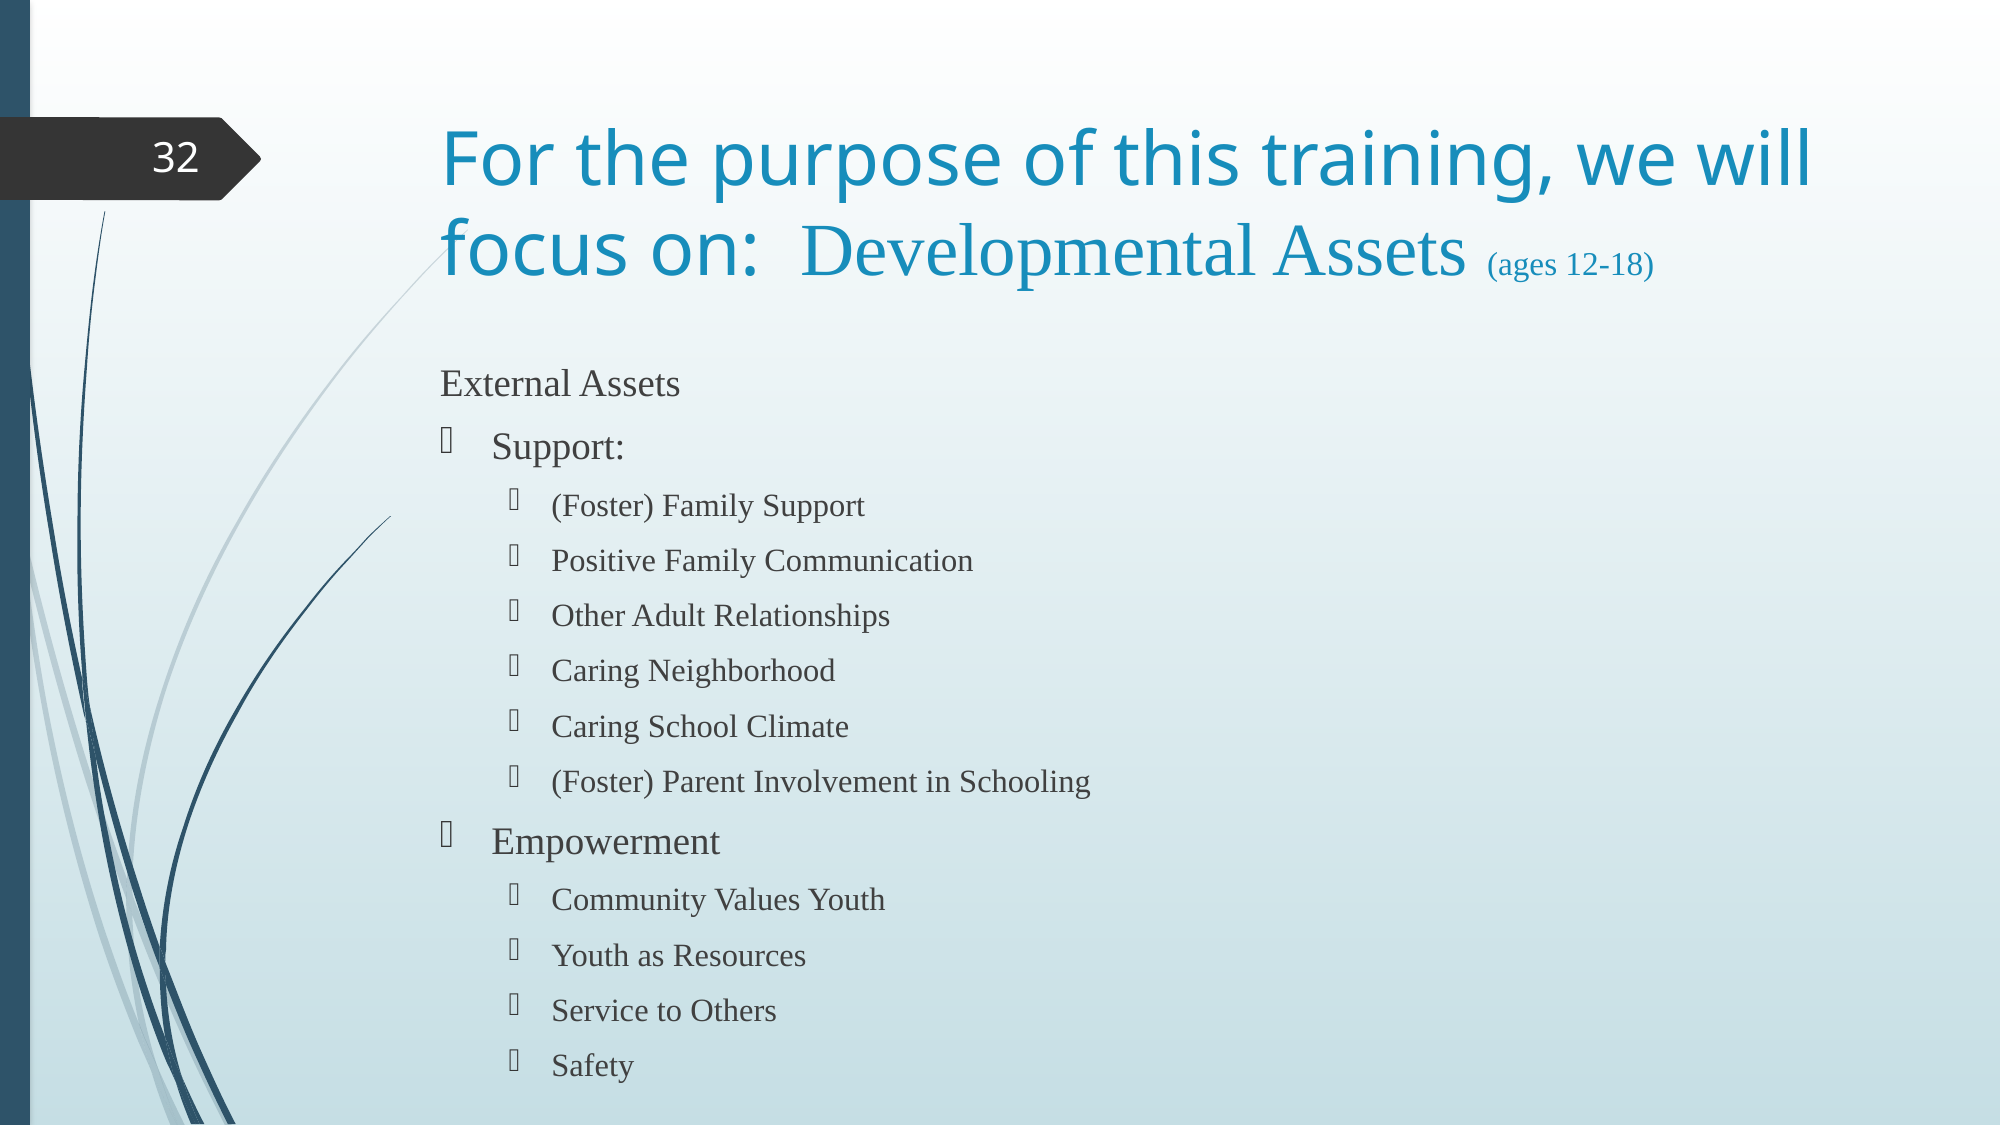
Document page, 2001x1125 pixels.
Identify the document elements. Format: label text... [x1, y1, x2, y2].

title For the purpose of this training, we will focus on: Developmental Assets (ages 12-18) [425, 102, 1888, 313]
list External Assets Support: (Foster) Family Support Positive Family Communication Other Adult Relationships Caring Neighborhood Caring School Climate (Foster) Parent Involvement in Schooling Empowerment Community Values Youth Youth as Resources Service to Others Safety [424, 350, 1888, 1092]
slide_number 32 [87, 129, 216, 190]
